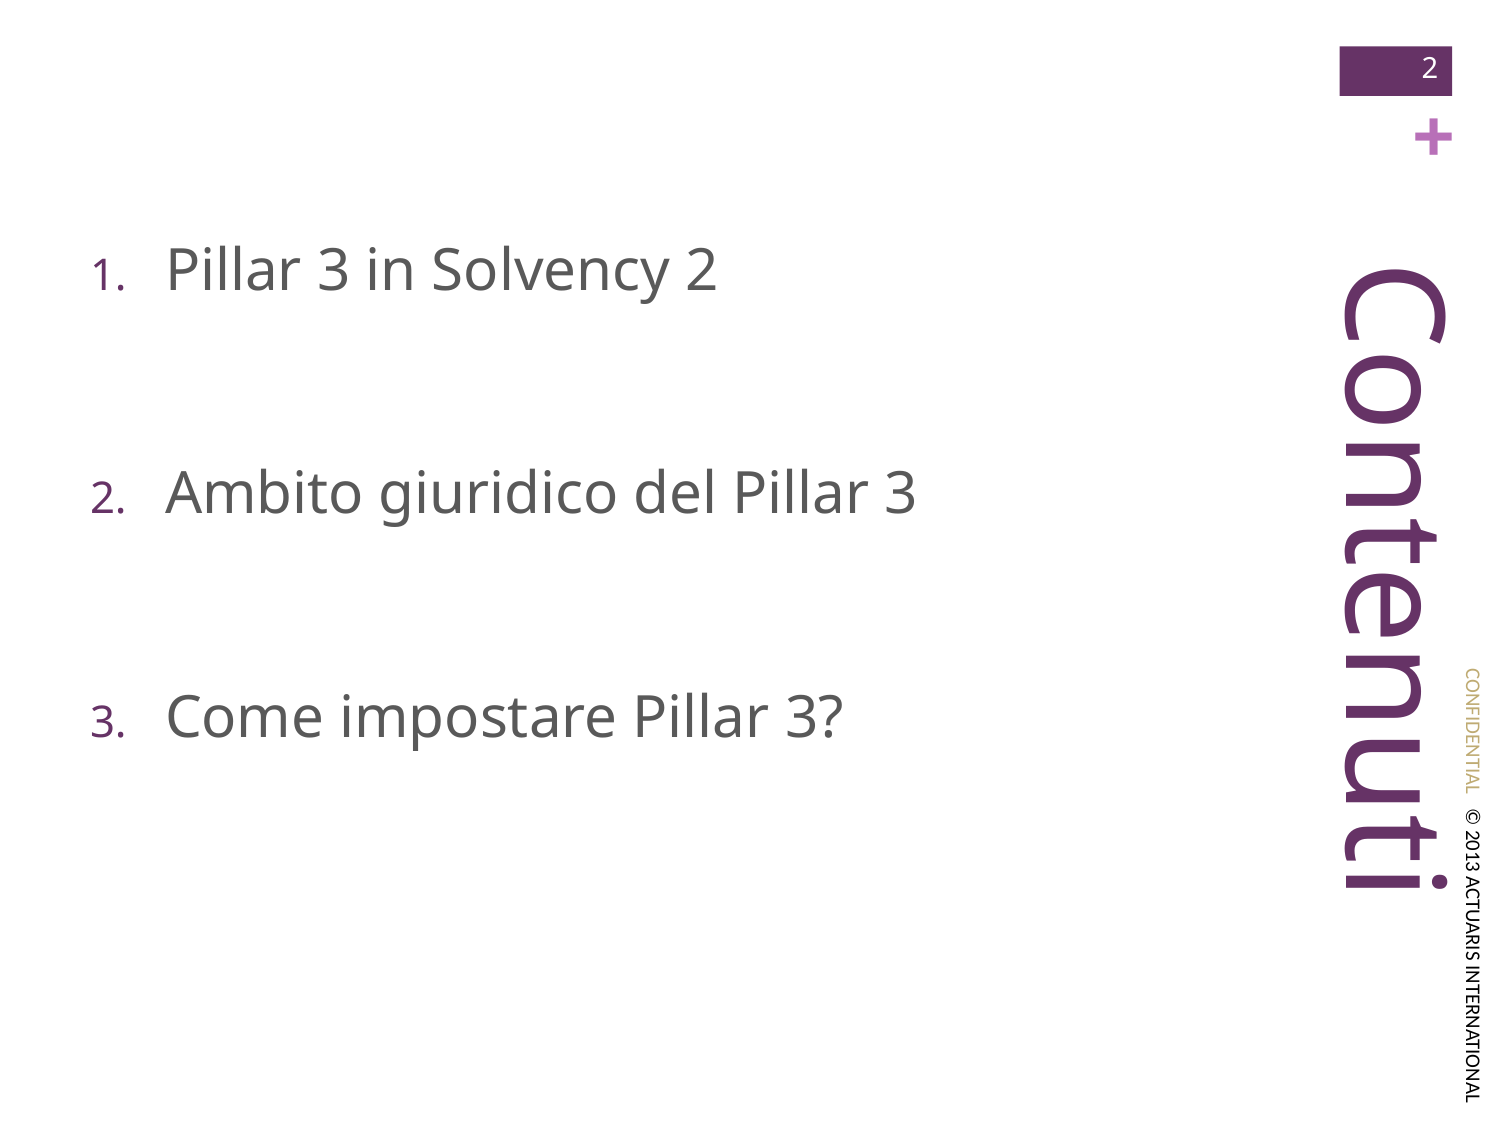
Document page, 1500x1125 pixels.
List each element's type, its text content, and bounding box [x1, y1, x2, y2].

list Pillar 3 in Solvency 2 Ambito giuridico del Pillar 3 Come impostare Pillar 3? [75, 113, 1200, 965]
slide_number 2 [1362, 39, 1454, 100]
title Contenuti [1311, 156, 1424, 1005]
